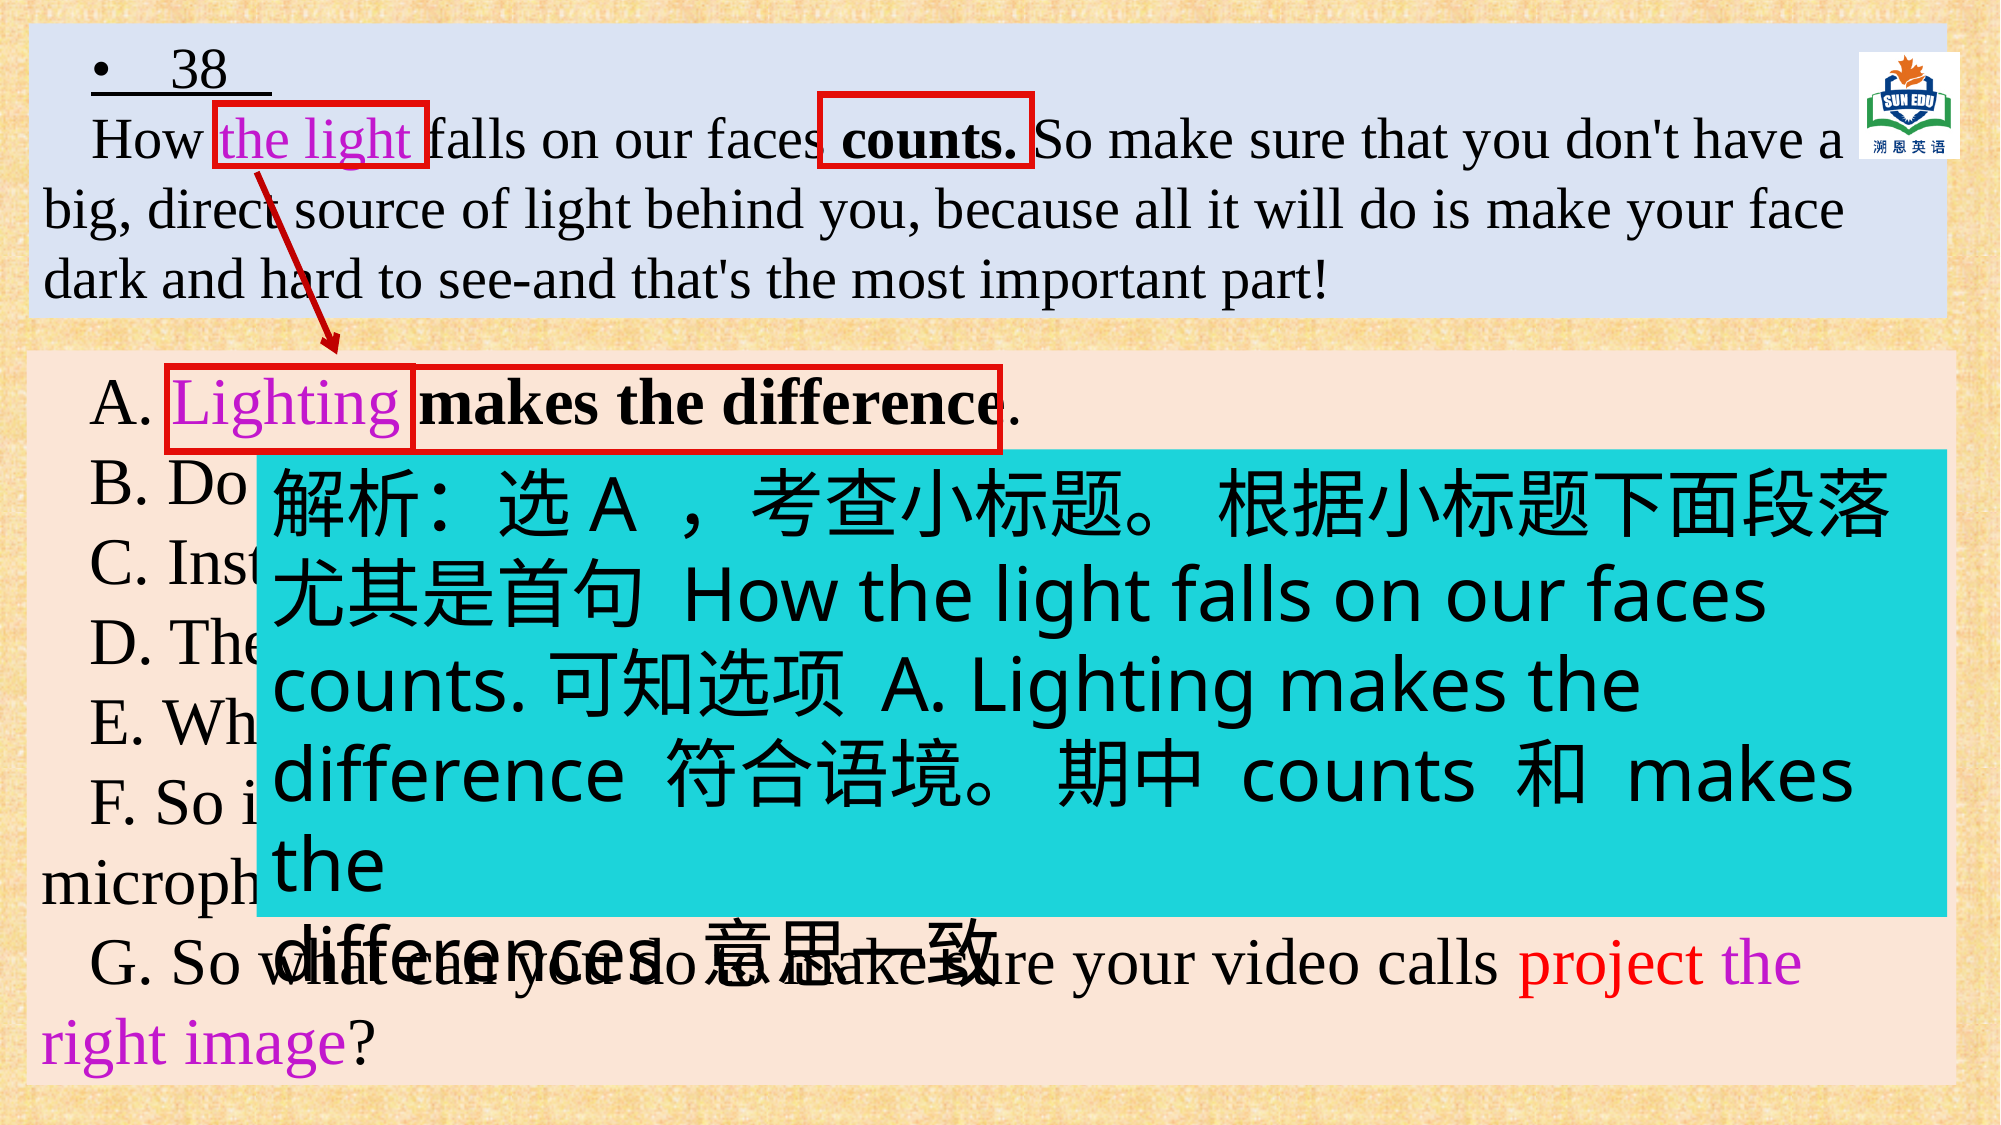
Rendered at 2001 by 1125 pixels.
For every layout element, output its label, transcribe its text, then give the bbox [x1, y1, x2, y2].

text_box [256, 172, 338, 355]
text_box 解析：选A ，考查小标题。 根据小标题下面段落尤其是首句 How the light falls on our faces counts.可知选项 A. Lighting makes the difference 符合语境。 期中 counts 和 makes the differences 意思一致 [256, 449, 1948, 917]
text_box • 38 How the light falls on our faces counts. So make sure that you don't have a big, direct source of light behind you, because all it will do is make your face dark and hard to see-and that's the most important part! [28, 23, 1948, 318]
text_box [166, 365, 414, 453]
text_box A. Lighting makes the difference. B. Do put on make-up on your face. C. Instead, obtain a phone stand to hold it. D. The ideal position for your camera is at your eye-level. E. What can you do to ensure a successful business meeting? F. So it's worth spending the money on a dedicated external microphone. G. So what can you do to make sure your video calls project the right image? [26, 350, 1957, 1085]
text_box [412, 366, 1001, 453]
text_box [214, 102, 428, 167]
picture [0, 0, 2001, 1125]
text_box [819, 93, 1033, 167]
